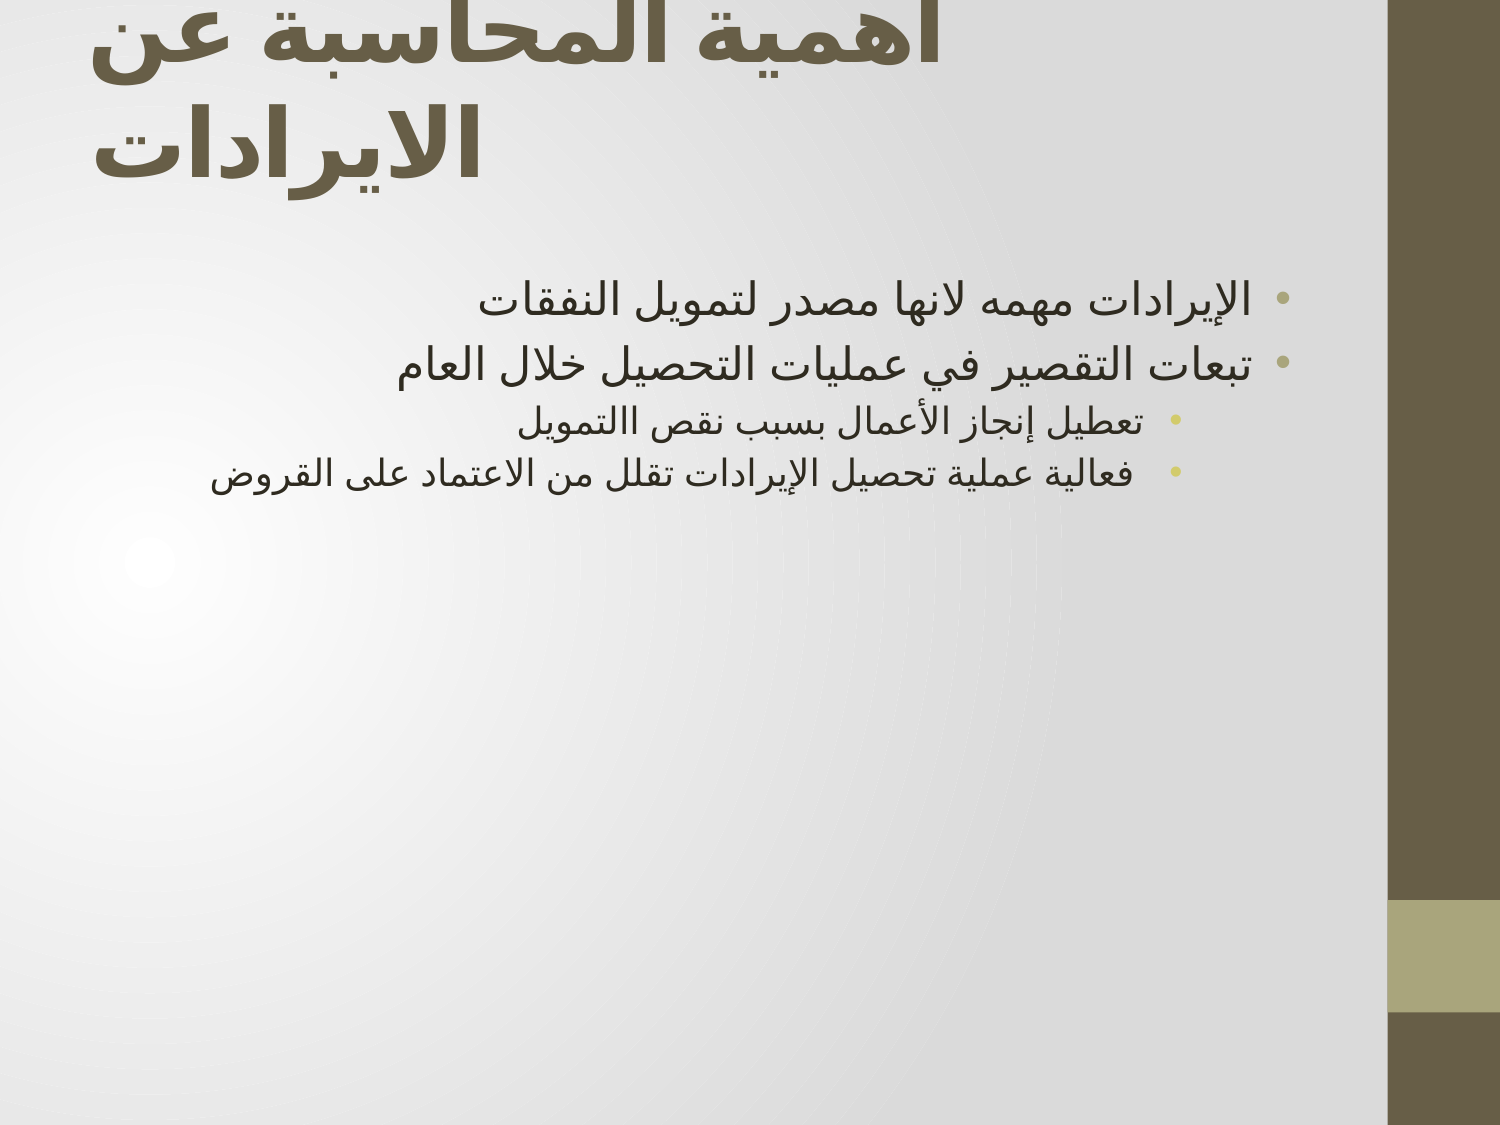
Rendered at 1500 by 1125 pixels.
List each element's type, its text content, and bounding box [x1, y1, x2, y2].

title أهمية المحاسبة عن الايرادات [75, 45, 1325, 233]
list الإيرادات مهمه لانها مصدر لتمويل النفقات تبعات التقصير في عمليات التحصيل خلال العام تعطيل إنجاز الأعمال بسبب نقص االتمويل فعالية عملية تحصيل الإيرادات تقلل من الاعتماد على القروض [75, 262, 1325, 1050]
